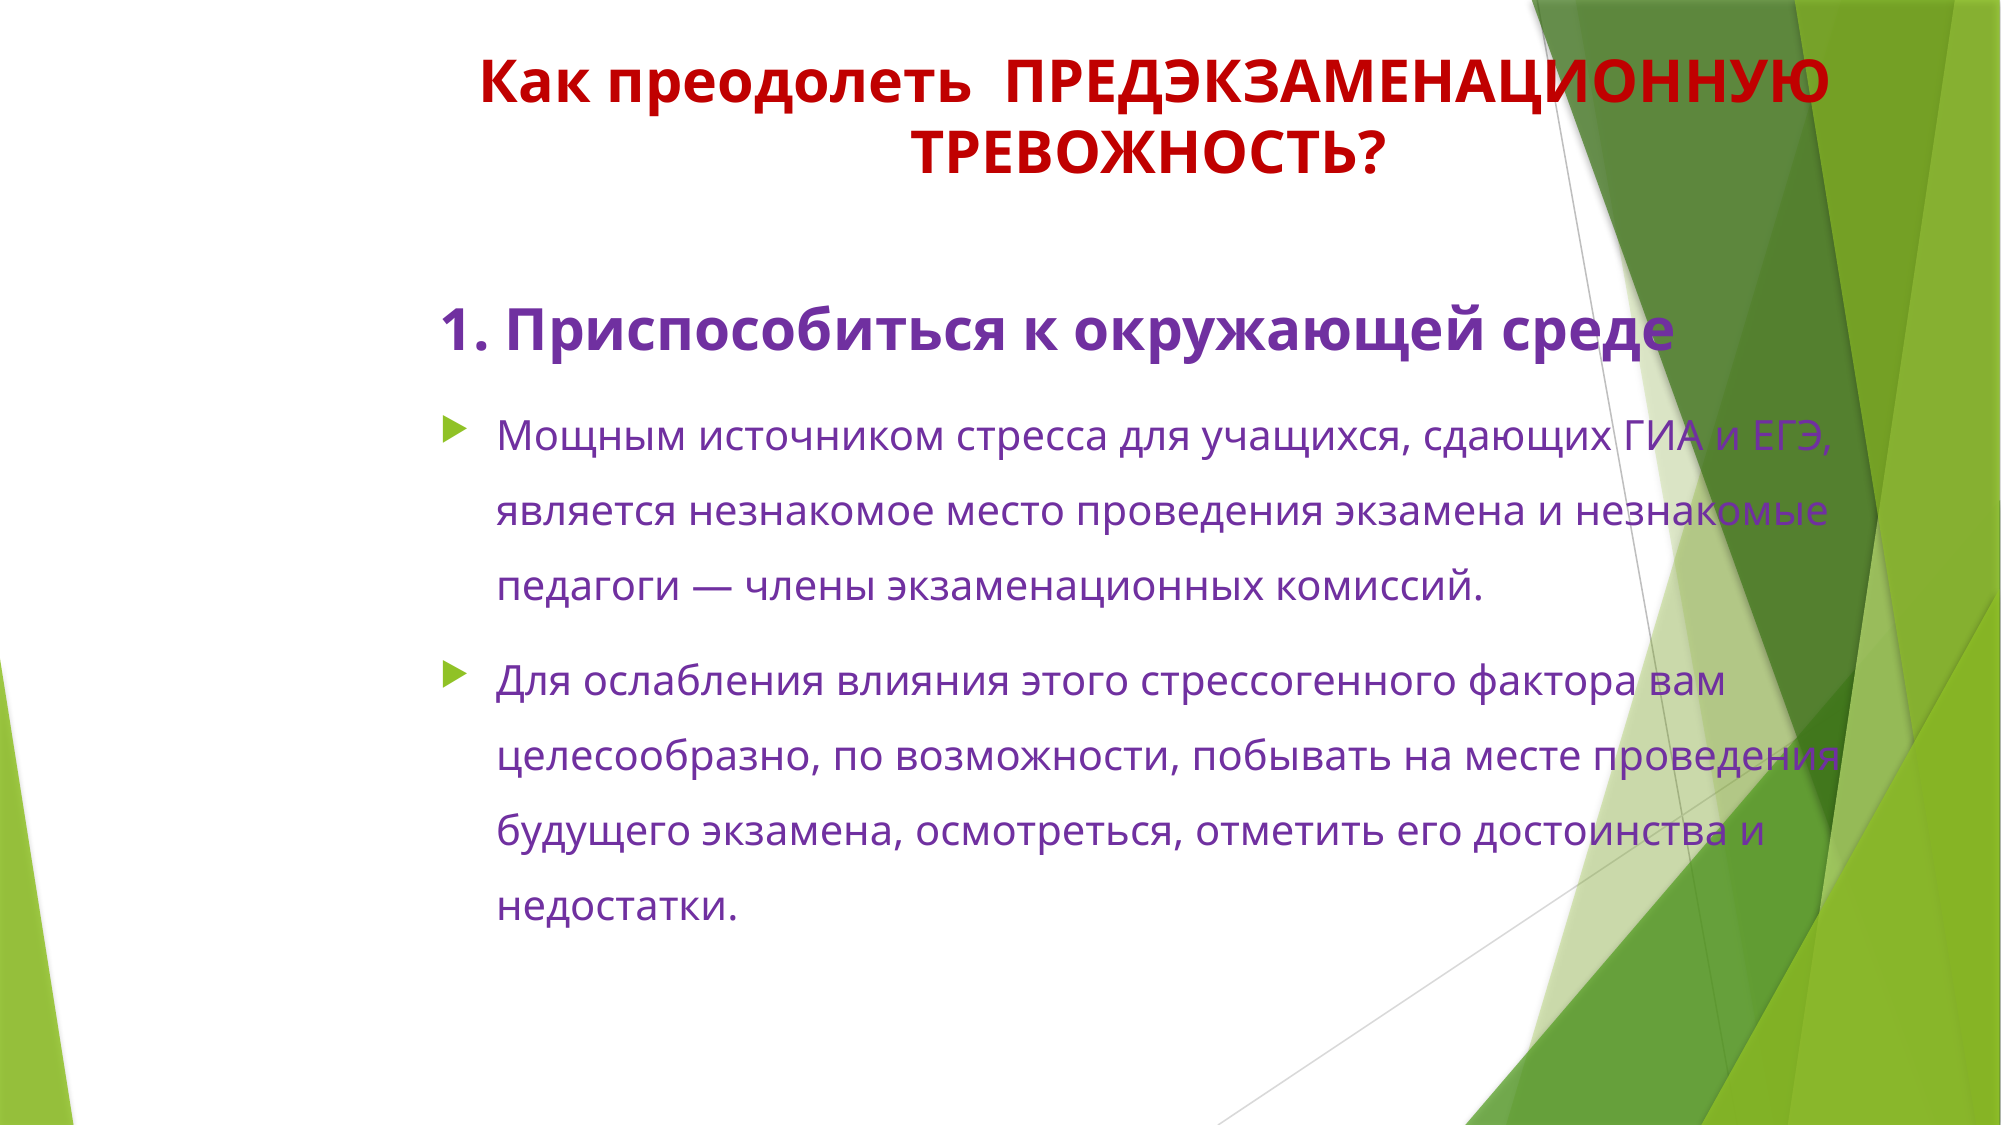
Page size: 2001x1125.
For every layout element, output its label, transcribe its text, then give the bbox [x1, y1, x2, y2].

list 1. Приспособиться к окружающей среде Мощным источником стресса для учащихся, сдающих ГИА и ЕГЭ, является незнакомое место проведения экзамена и незнакомые педагоги — члены экзаменационных комиссий. Для ослабления влияния этого стрессогенного фактора вам целесообразно, по возможности, побывать на месте проведения будущего экзамена, осмотреться, отметить его достоинства и недостатки. [424, 249, 1888, 1103]
title Как преодолеть ПРЕДЭКЗАМЕНАЦИОННУЮ ТРЕВОЖНОСТЬ? [425, 35, 1888, 249]
